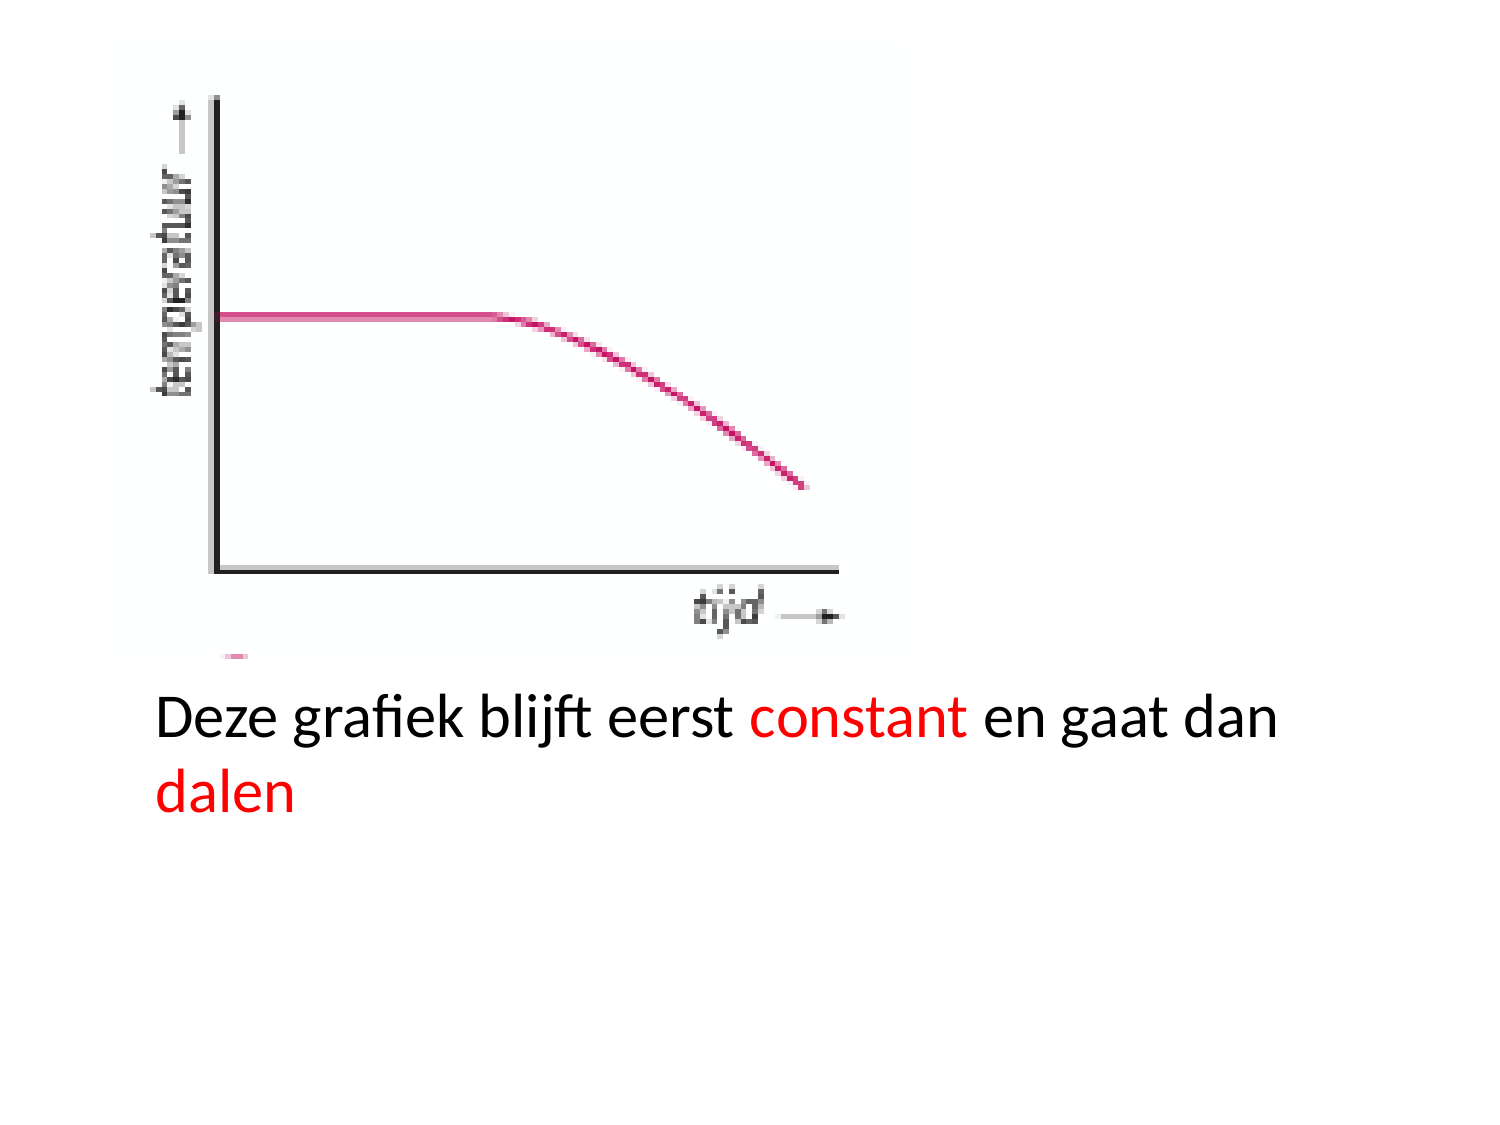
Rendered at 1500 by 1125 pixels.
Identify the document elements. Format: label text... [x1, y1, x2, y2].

picture [109, 41, 909, 659]
text_box Deze grafiek blijft eerst constant en gaat dan dalen [140, 668, 1351, 1041]
